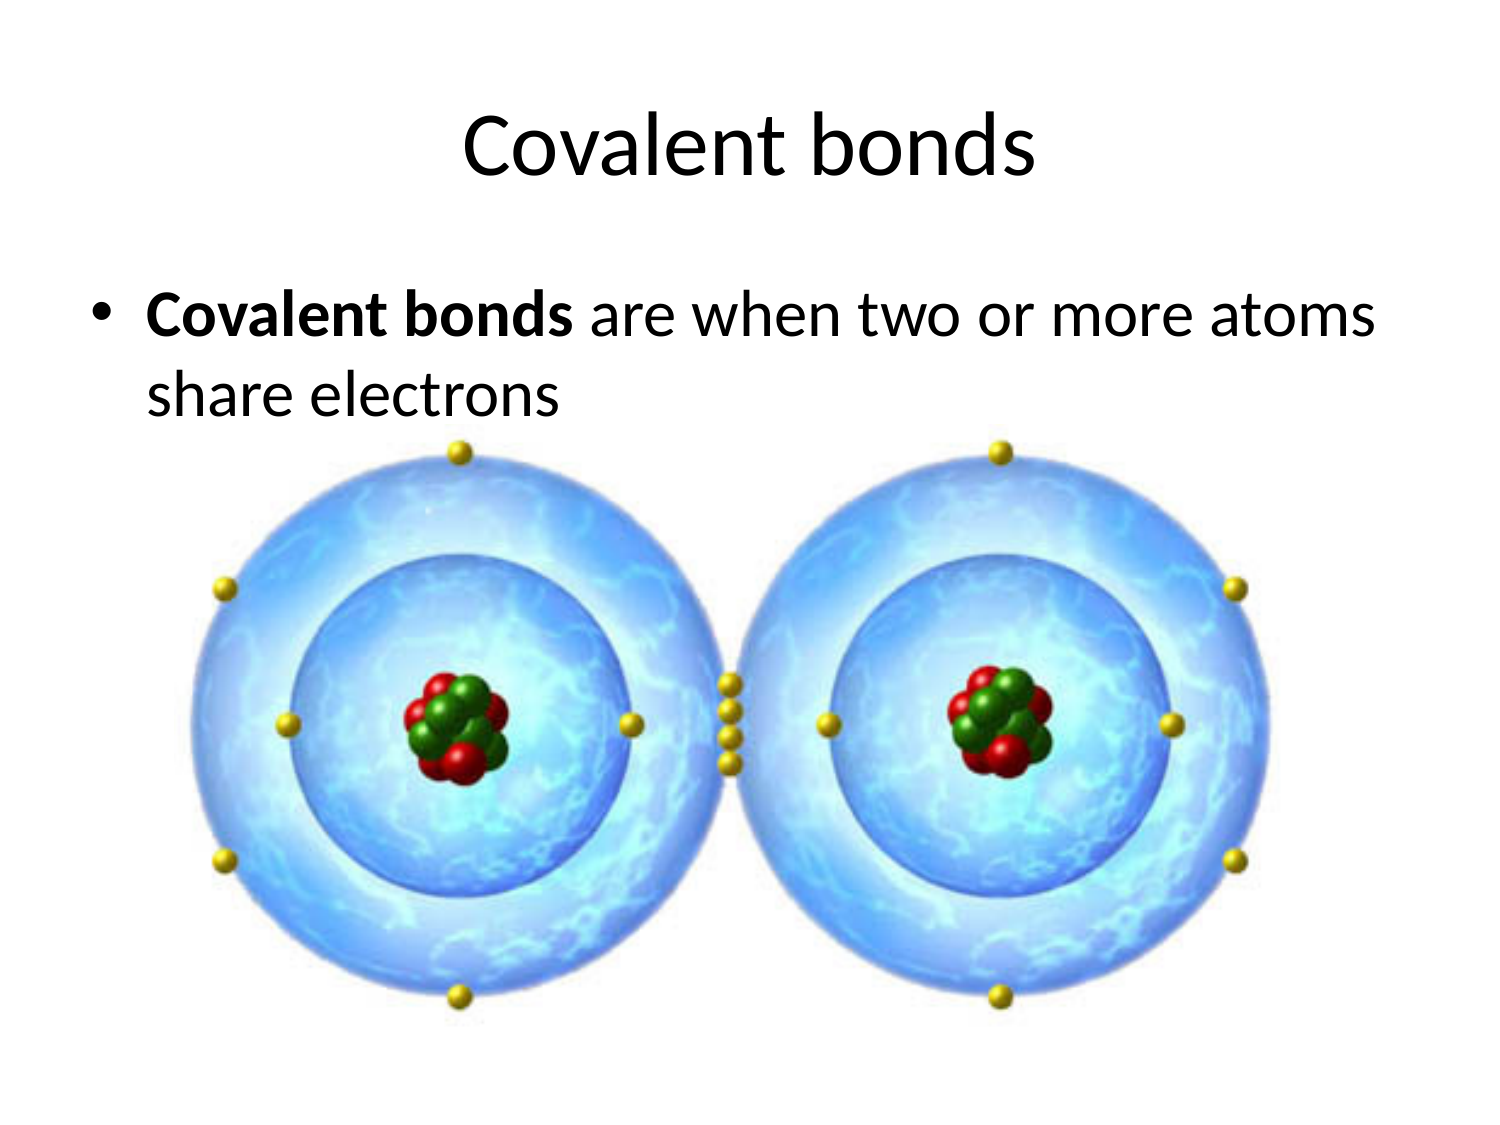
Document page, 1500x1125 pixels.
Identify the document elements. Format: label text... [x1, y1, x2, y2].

title Covalent bonds [75, 45, 1425, 233]
picture [174, 424, 1301, 1039]
list Covalent bonds are when two or more atoms share electrons [75, 262, 1425, 1005]
